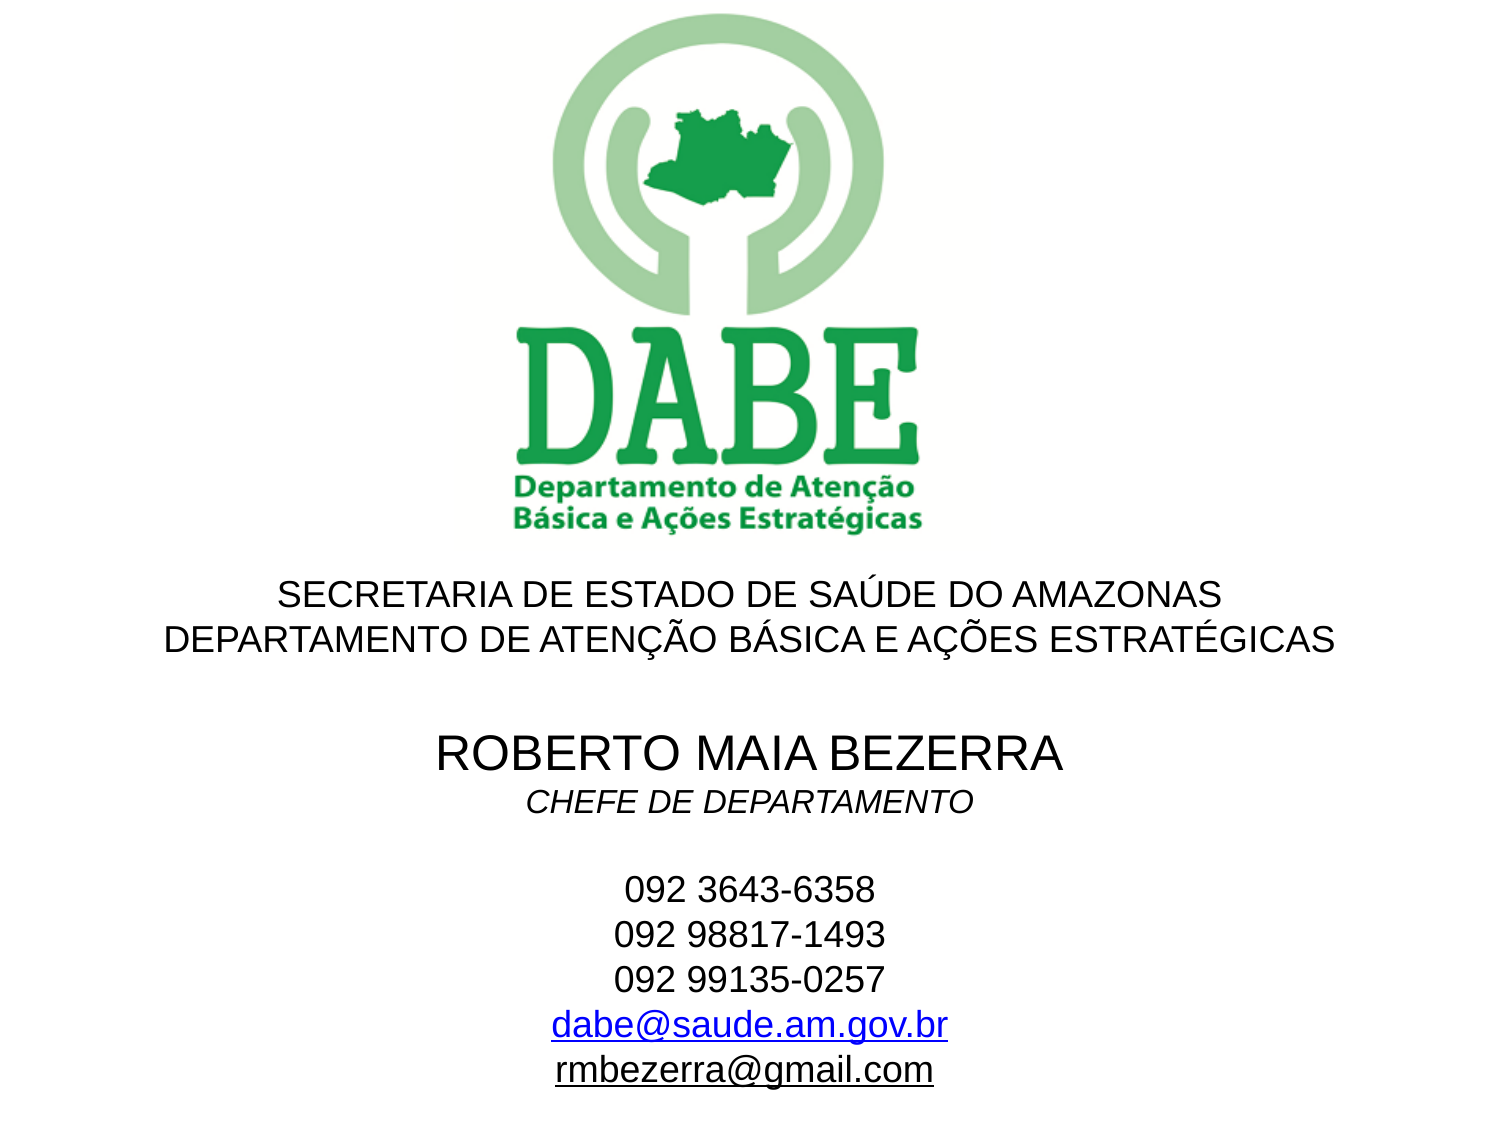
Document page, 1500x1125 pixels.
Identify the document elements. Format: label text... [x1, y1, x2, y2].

text_box SECRETARIA DE ESTADO DE SAÚDE DO AMAZONAS DEPARTAMENTO DE ATENÇÃO BÁSICA E AÇÕES ESTRATÉGICAS ROBERTO MAIA BEZERRA CHEFE DE DEPARTAMENTO 092 3643-6358 092 98817-1493 092 99135-0257 dabe@saude.am.gov.br rmbezerra@gmail.com [64, 563, 1436, 1098]
picture [454, 2, 991, 551]
